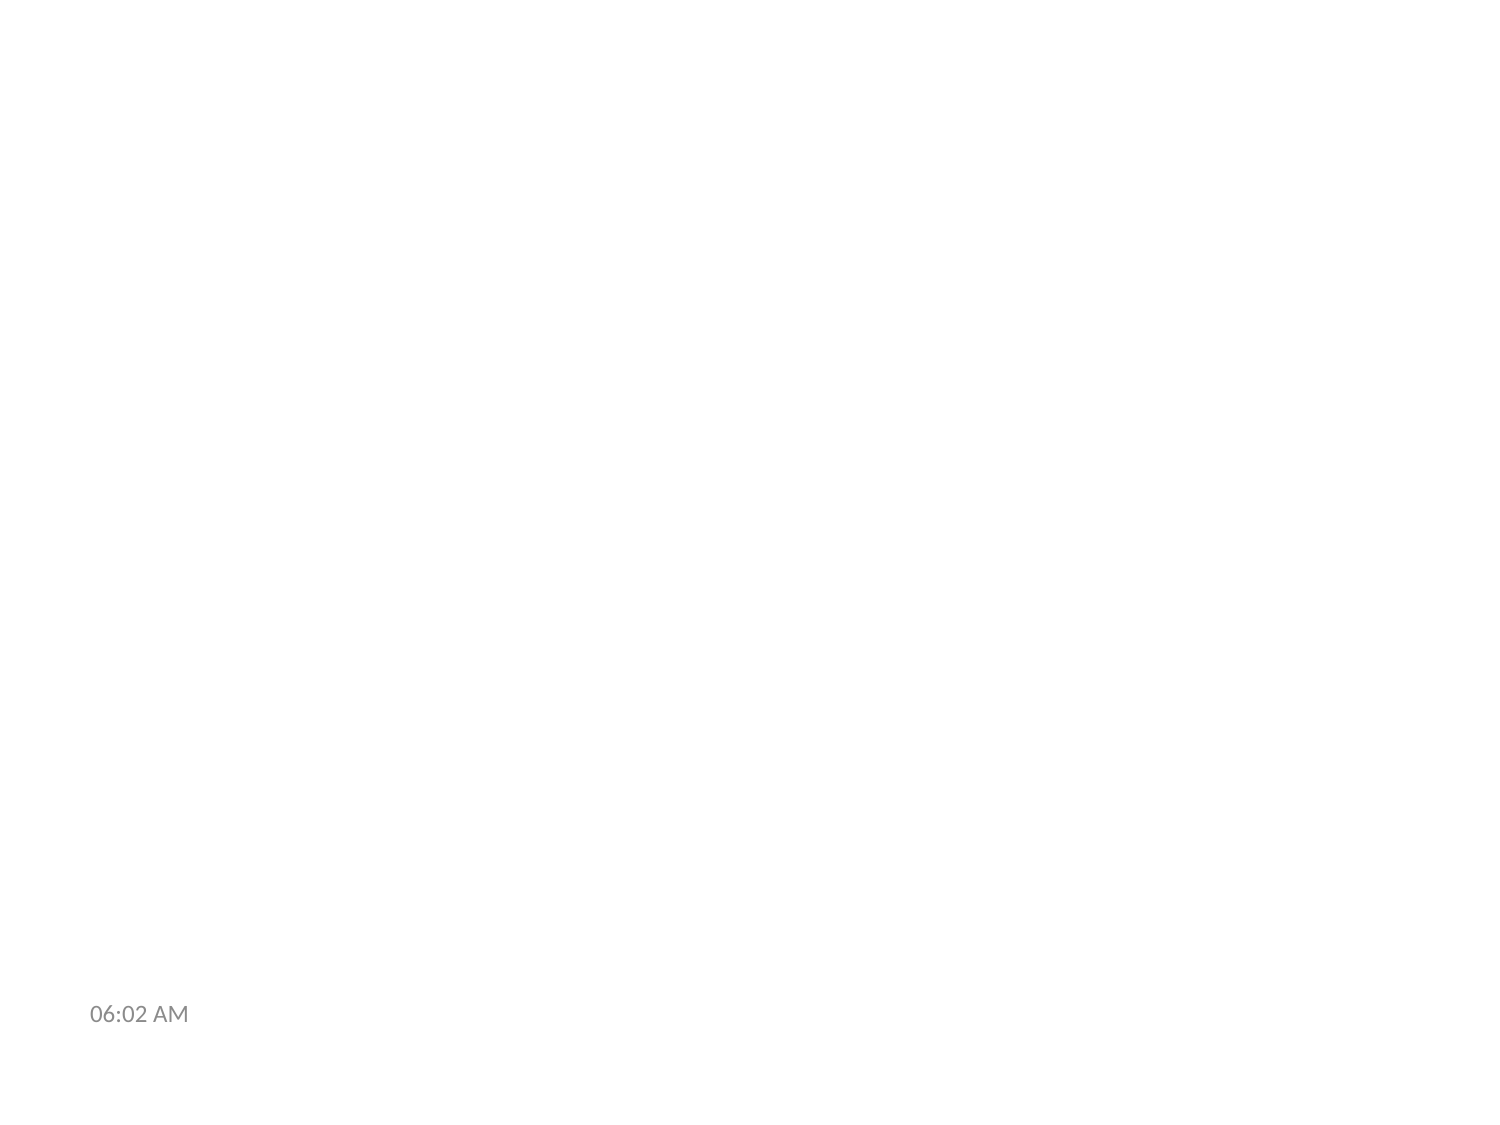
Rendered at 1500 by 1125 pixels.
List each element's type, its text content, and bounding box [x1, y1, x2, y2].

text_box 3:35 PM [75, 982, 425, 1043]
